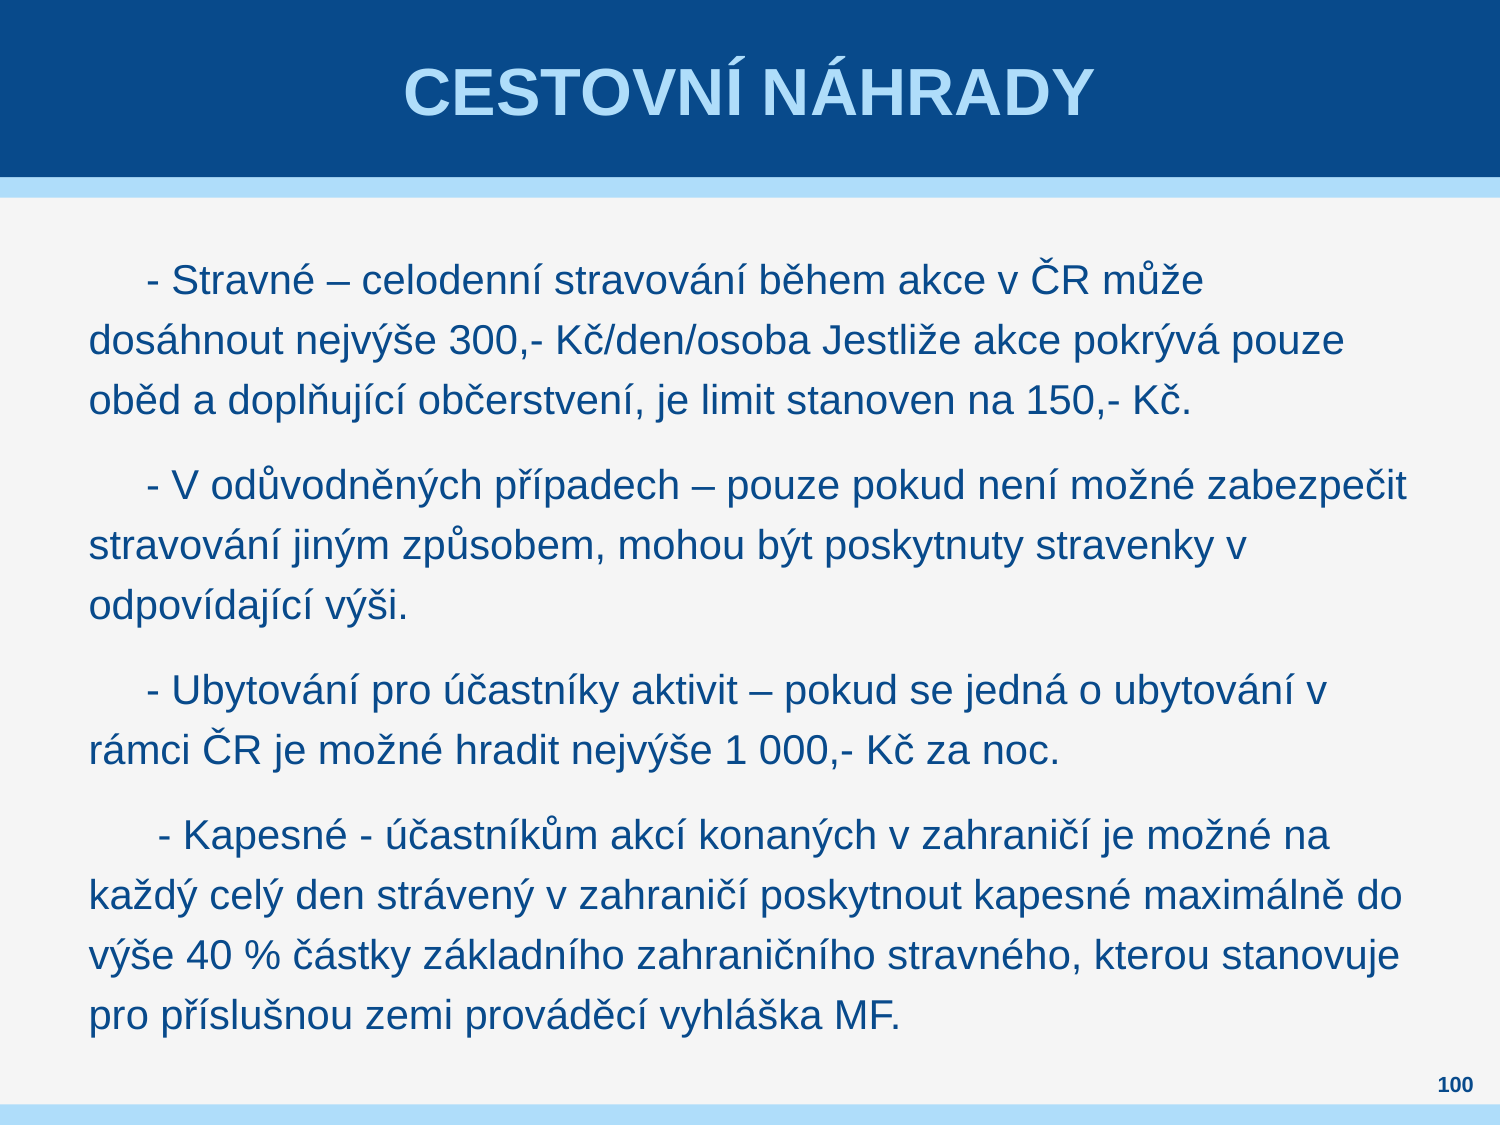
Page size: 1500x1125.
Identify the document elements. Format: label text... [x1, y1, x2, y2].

slide_number 100 [1417, 1068, 1495, 1099]
title Cestovní náhrady [59, 0, 1441, 178]
list - Stravné – celodenní stravování během akce v ČR může dosáhnout nejvýše 300,- Kč/den/osoba Jestliže akce pokrývá pouze oběd a doplňující občerstvení, je limit stanoven na 150,- Kč. - V odůvodněných případech – pouze pokud není možné zabezpečit stravování jiným způsobem, mohou být poskytnuty stravenky v odpovídající výši. - Ubytování pro účastníky aktivit – pokud se jedná o ubytování v rámci ČR je možné hradit nejvýše 1 000,- Kč za noc. - Kapesné - účastníkům akcí konaných v zahraničí je možné na každý celý den strávený v zahraničí poskytnout kapesné maximálně do výše 40 % částky základního zahraničního stravného, kterou stanovuje pro příslušnou zemi prováděcí vyhláška MF. [88, 243, 1412, 953]
